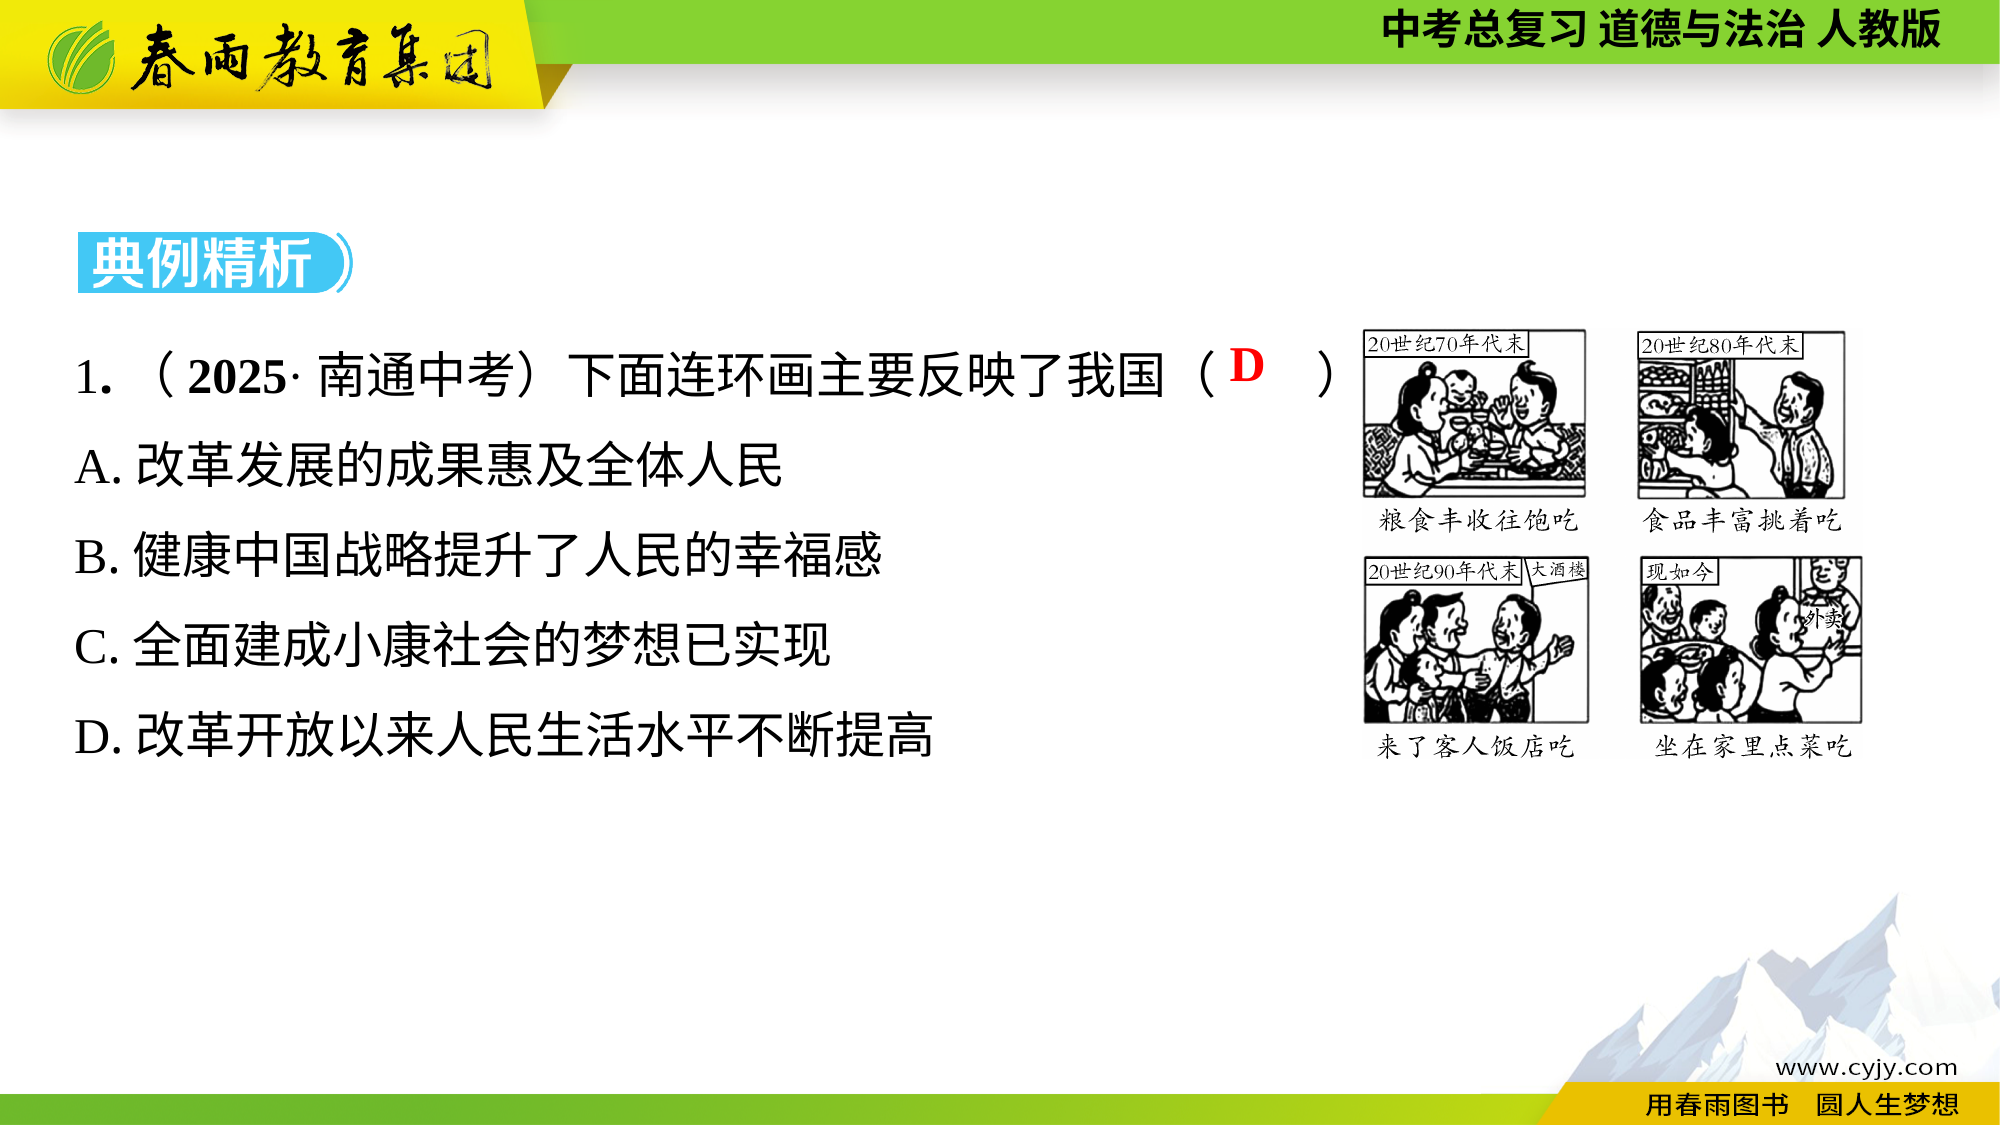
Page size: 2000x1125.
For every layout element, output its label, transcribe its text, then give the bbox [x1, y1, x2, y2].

picture [0, 0, 2000, 1125]
text_box D [1214, 323, 1281, 399]
list 1.（2025·南通中考）下面连环画主要反映了我国（ ） A.改革发展的成果惠及全体人民 B.健康中国战略提升了人民的幸福感 C.全面建成小康社会的梦想已实现 D.改革开放以来人民生活水平不断提高 [59, 305, 1944, 776]
